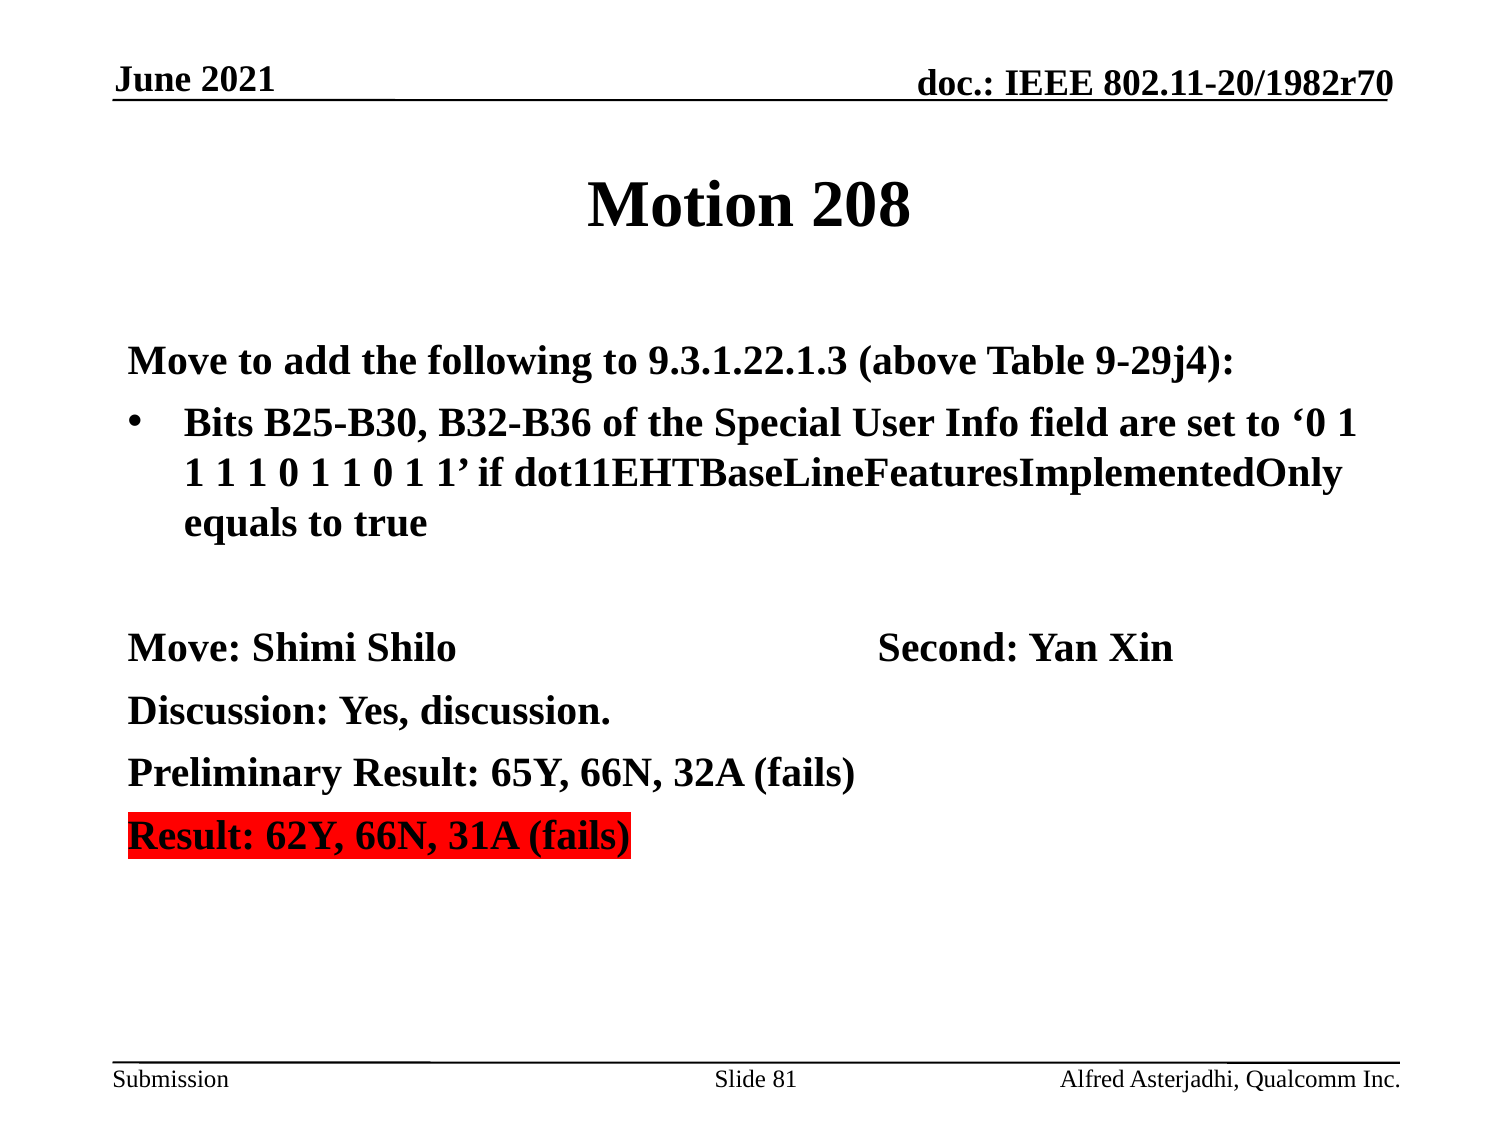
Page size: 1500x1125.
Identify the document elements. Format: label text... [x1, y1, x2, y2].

list Move to add the following to 9.3.1.22.1.3 (above Table 9-29j4): Bits B25-B30, B32-B36 of the Special User Info field are set to ‘0 1 1 1 1 0 1 1 0 1 1’ if dot11EHTBaseLineFeaturesImplementedOnly equals to true Move: Shimi Shilo Second: Yan Xin Discussion: Yes, discussion. Preliminary Result: 65Y, 66N, 32A (fails) Result: 62Y, 66N, 31A (fails) [112, 324, 1388, 1000]
slide_number Slide 81 [712, 1061, 800, 1123]
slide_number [114, 54, 423, 100]
footer Alfred Asterjadhi, Qualcomm Inc. [878, 1061, 1402, 1093]
title Motion 208 [112, 112, 1388, 288]
